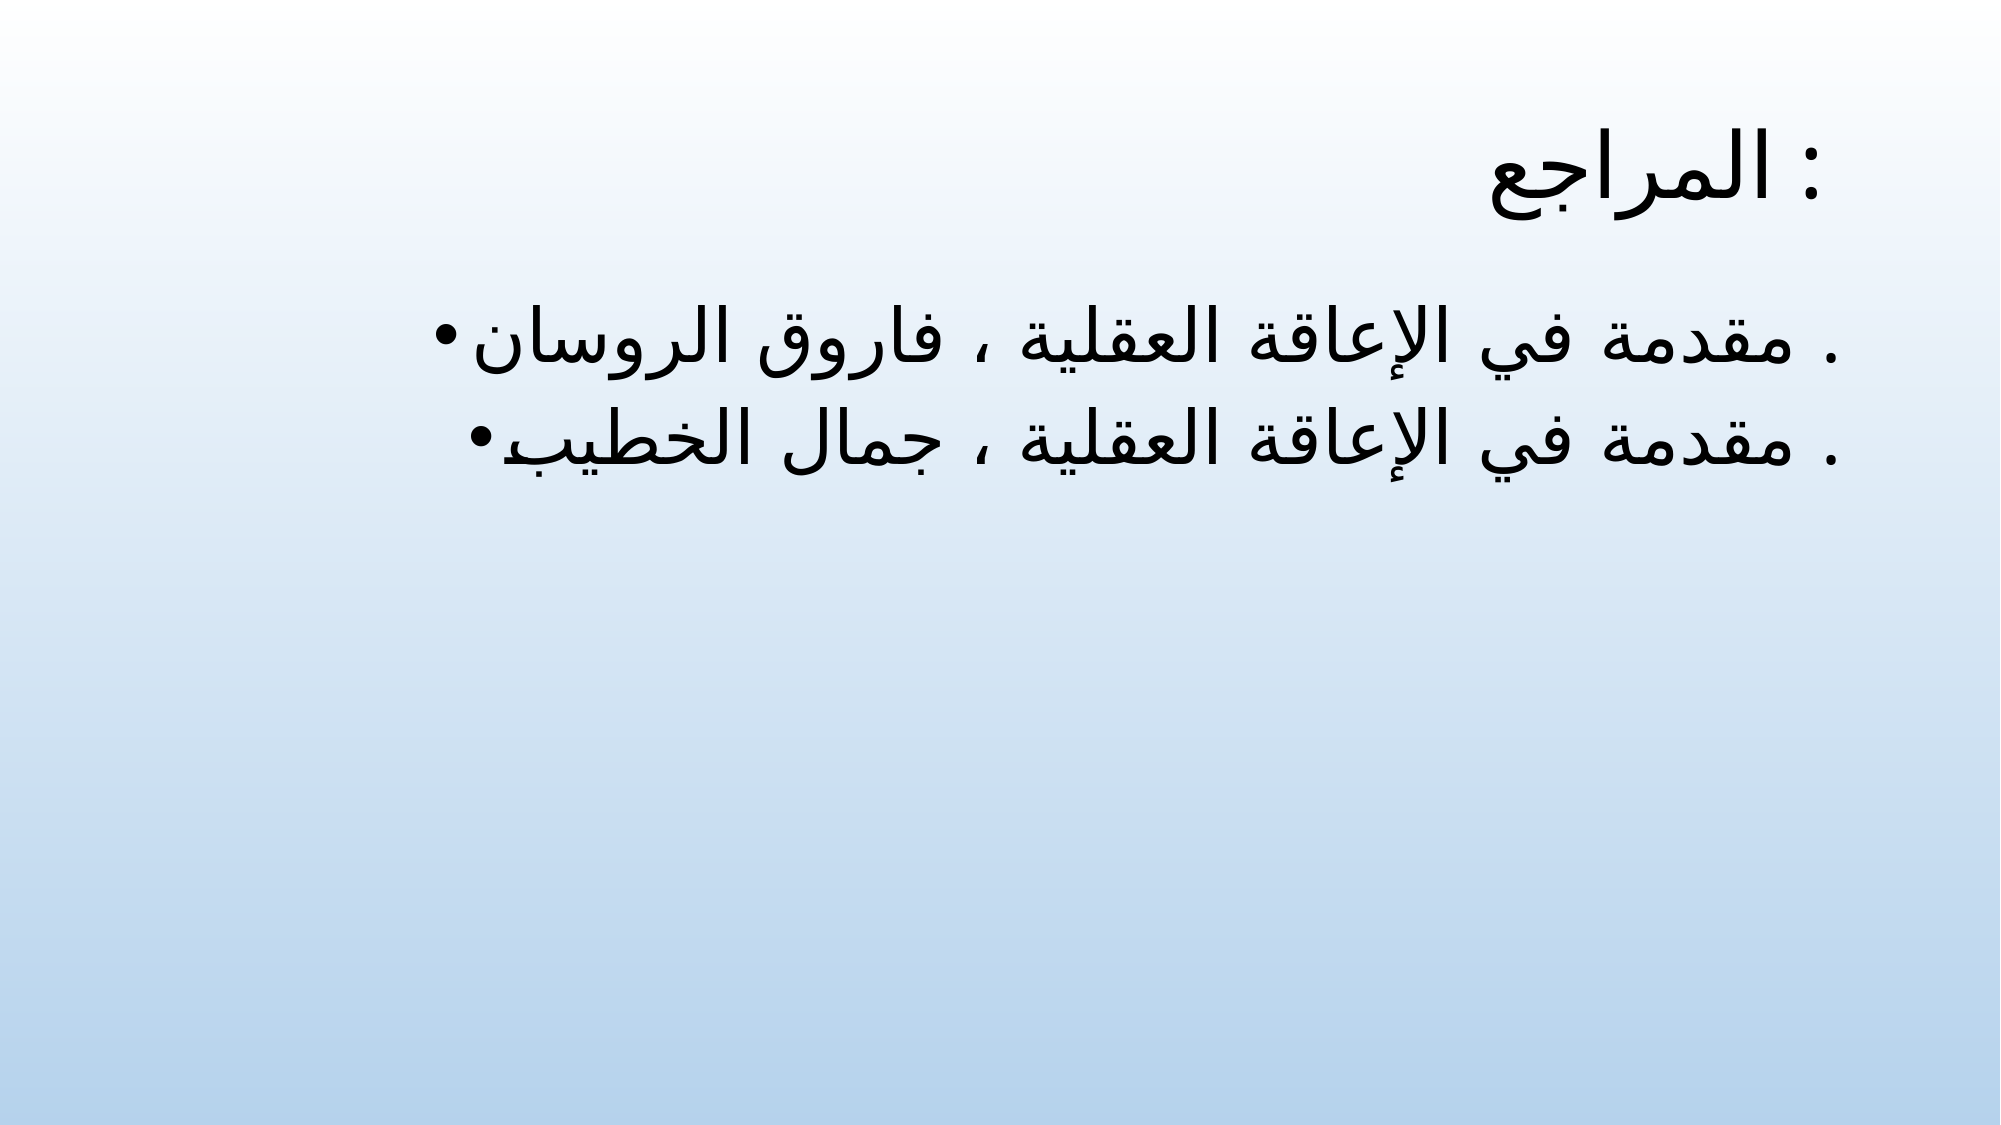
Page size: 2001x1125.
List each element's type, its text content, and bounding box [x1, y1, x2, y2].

title المراجع : [137, 59, 1863, 278]
list مقدمة في الإعاقة العقلية ، فاروق الروسان . مقدمة في الإعاقة العقلية ، جمال الخطيب . [151, 290, 1877, 1005]
